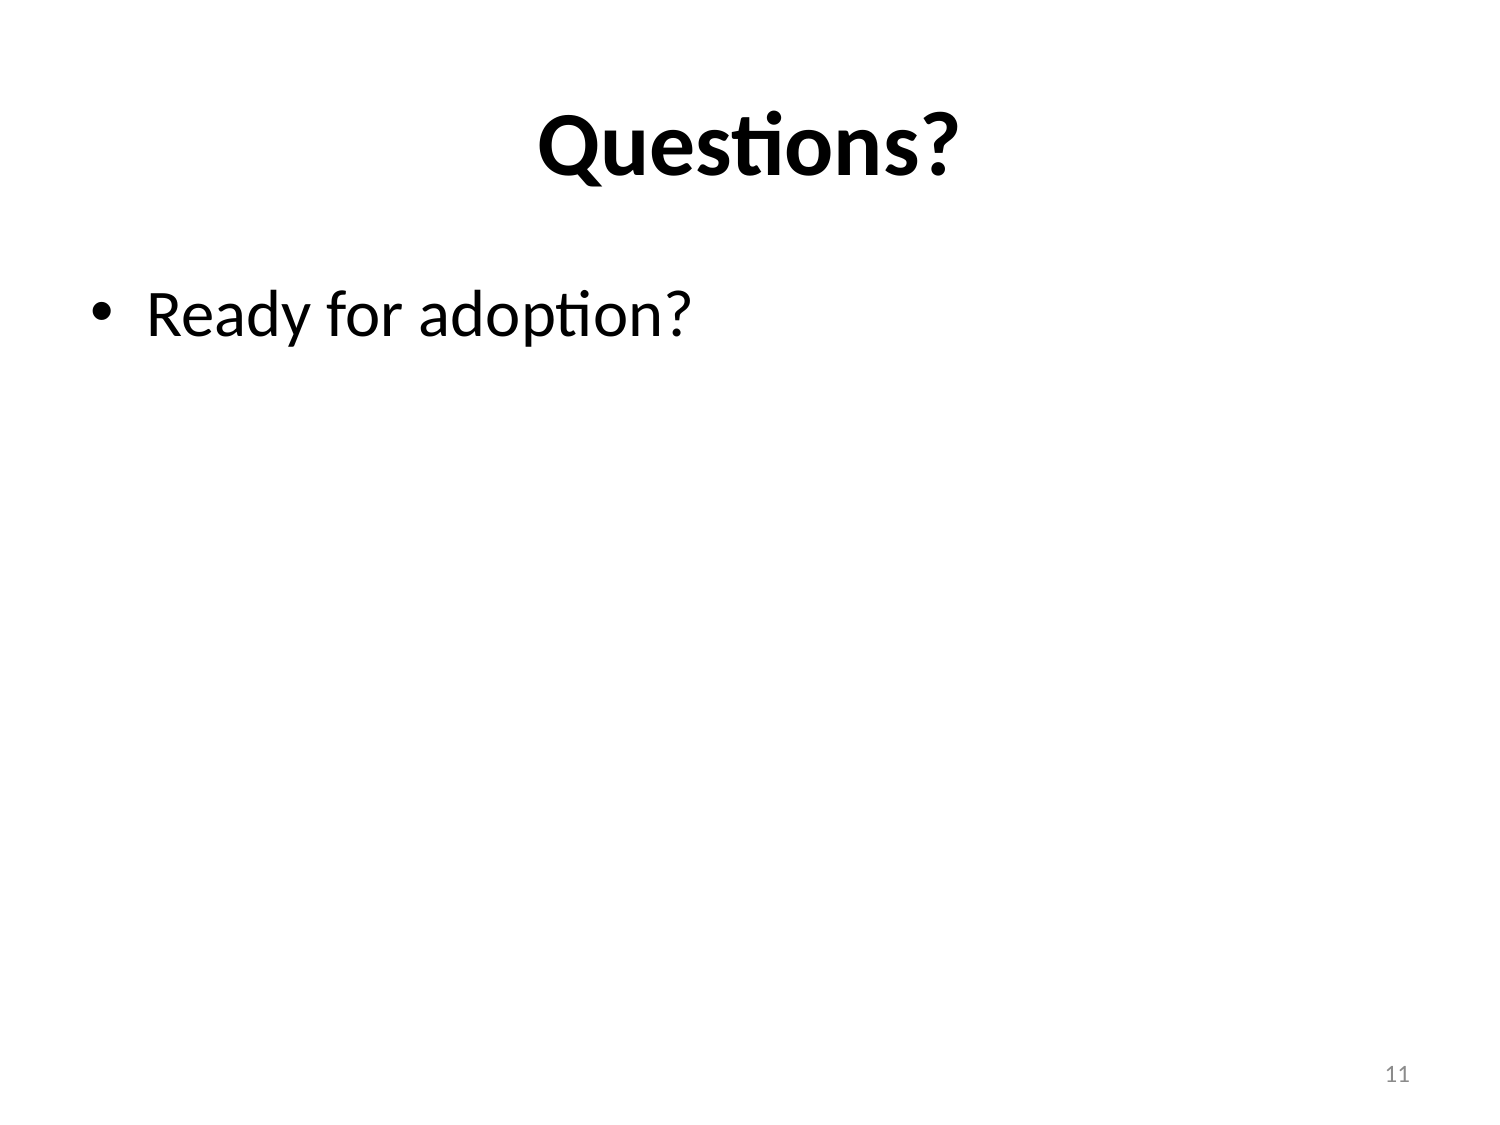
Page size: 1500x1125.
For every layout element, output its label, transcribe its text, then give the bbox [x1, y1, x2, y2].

list Ready for adoption? [75, 262, 1425, 1005]
slide_number 11 [1074, 1042, 1425, 1103]
title Questions? [75, 45, 1425, 233]
